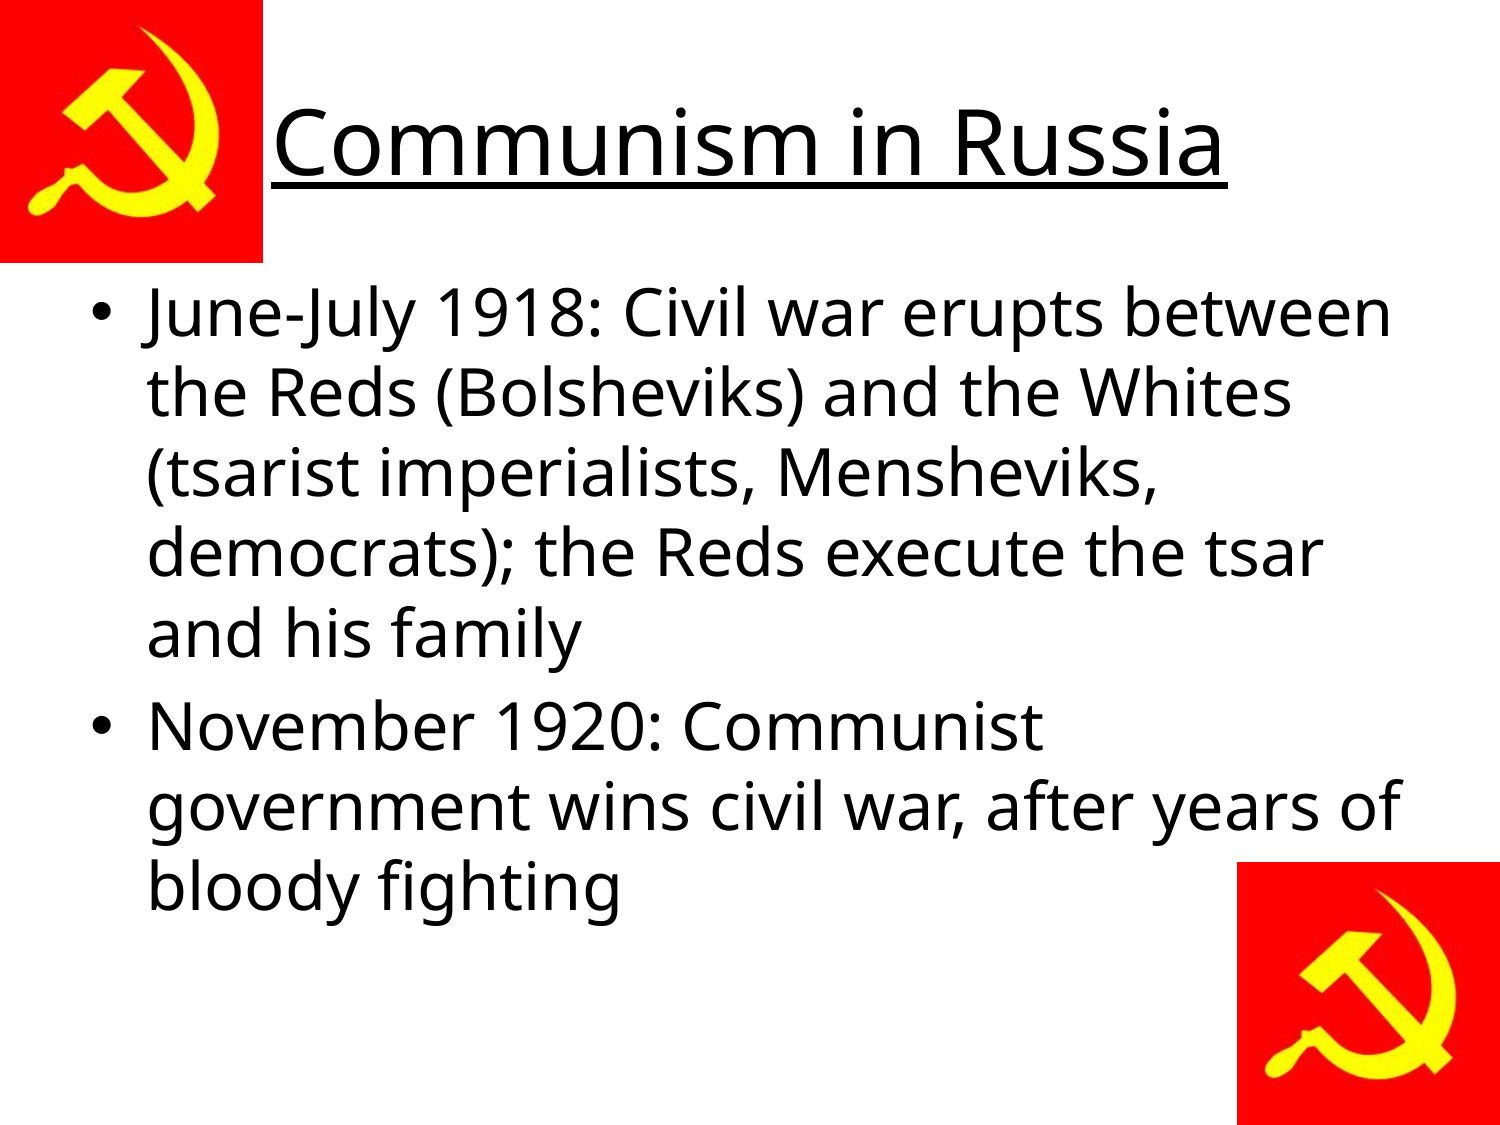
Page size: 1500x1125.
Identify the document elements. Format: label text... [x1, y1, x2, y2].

picture [0, 0, 263, 263]
picture [1237, 862, 1500, 1125]
list June-July 1918: Civil war erupts between the Reds (Bolsheviks) and the Whites (tsarist imperialists, Mensheviks, democrats); the Reds execute the tsar and his family November 1920: Communist government wins civil war, after years of bloody fighting [75, 262, 1425, 1005]
title Communism in Russia [266, 45, 1425, 233]
